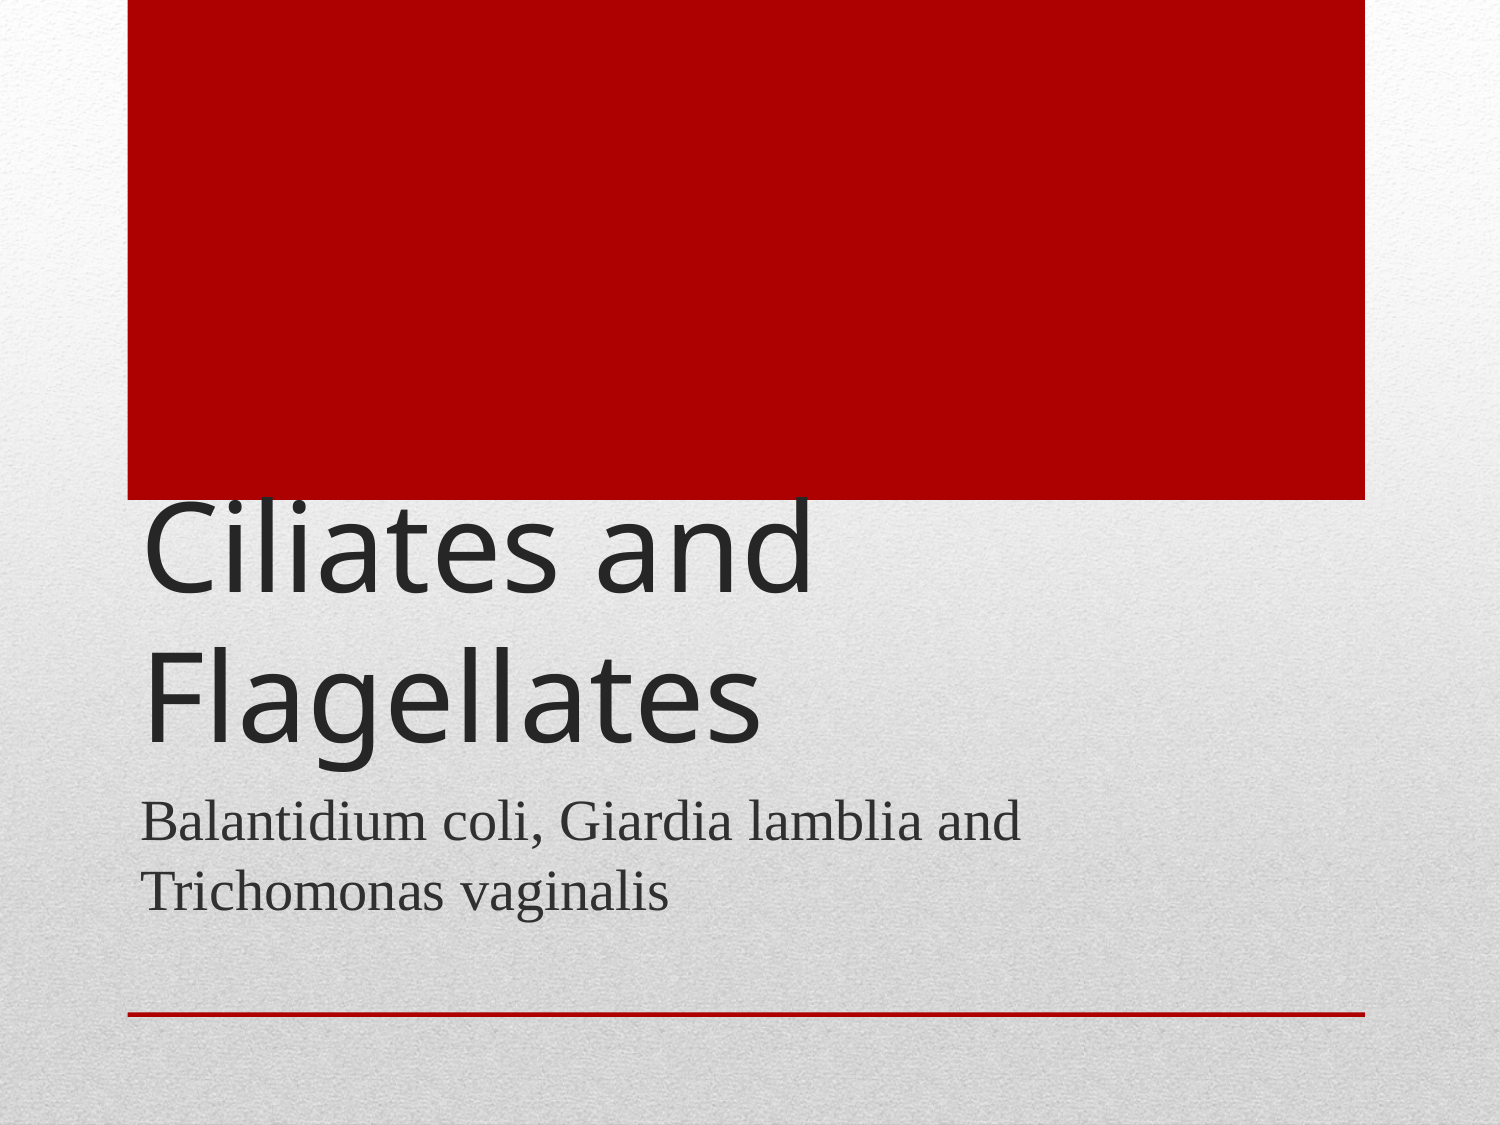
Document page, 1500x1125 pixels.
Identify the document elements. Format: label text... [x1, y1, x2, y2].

subtitle Balantidium coli, Giardia lamblia and Trichomonas vaginalis [125, 774, 1250, 938]
title Ciliates and Flagellates [125, 525, 1363, 775]
